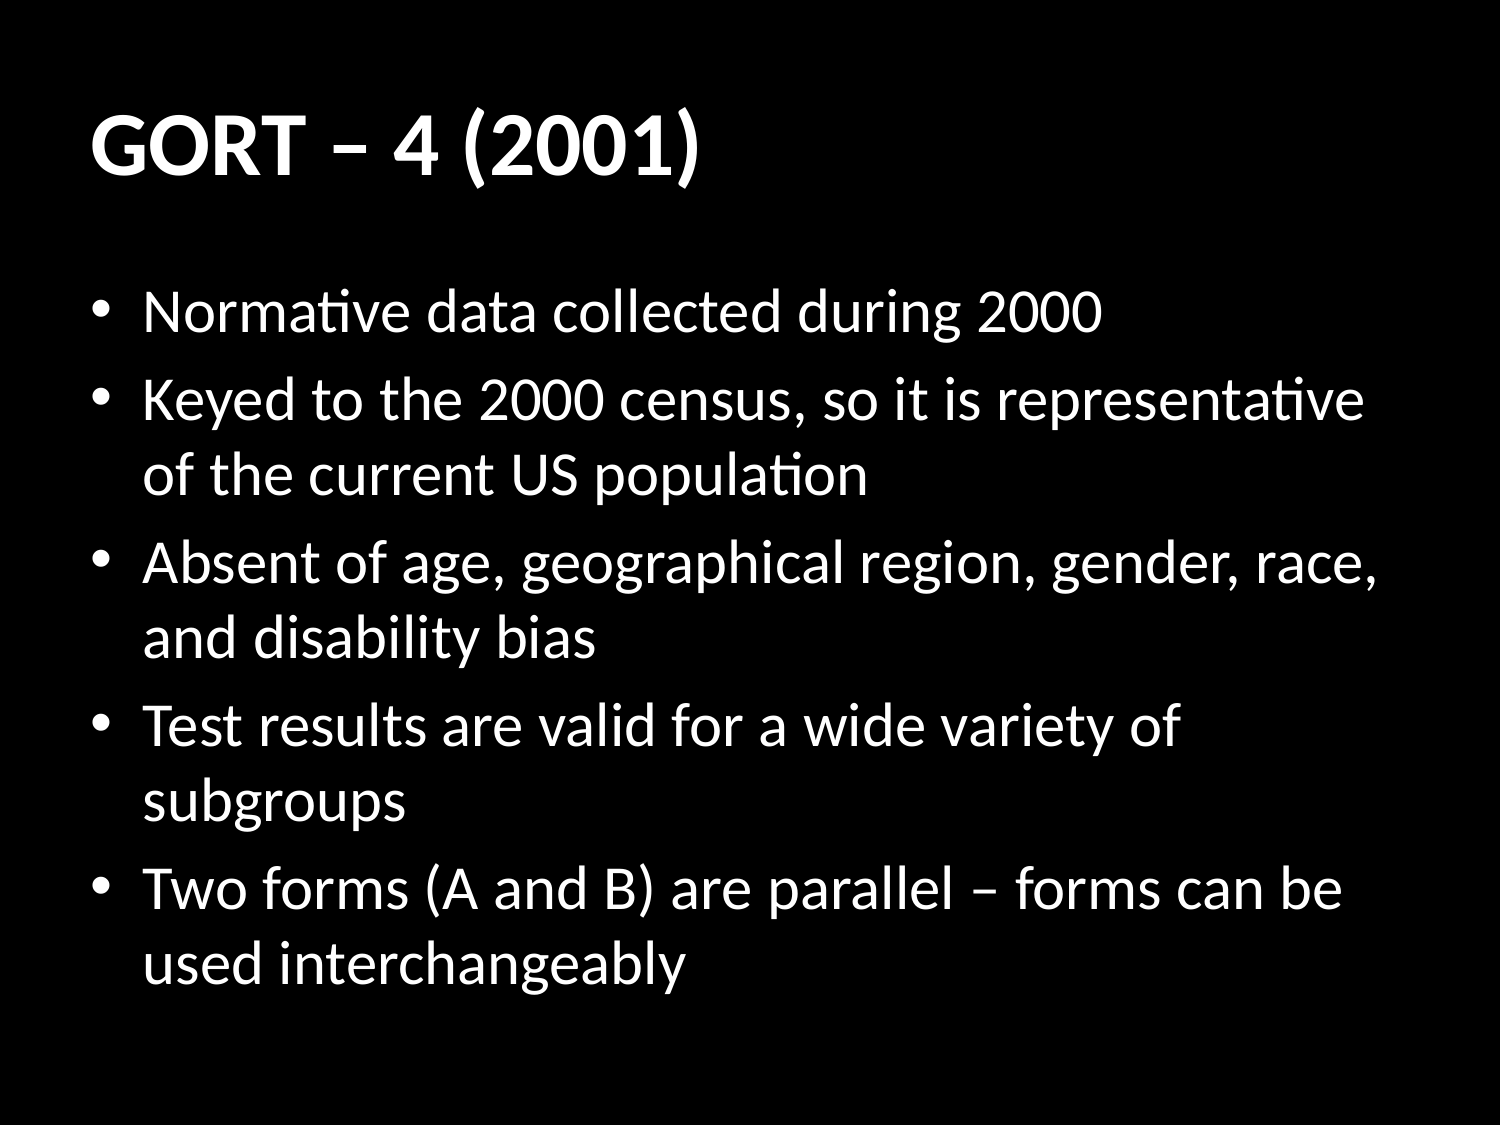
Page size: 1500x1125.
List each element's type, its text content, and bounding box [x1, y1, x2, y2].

list Normative data collected during 2000 Keyed to the 2000 census, so it is representative of the current US population Absent of age, geographical region, gender, race, and disability bias Test results are valid for a wide variety of subgroups Two forms (A and B) are parallel – forms can be used interchangeably [75, 262, 1425, 1005]
title GORT – 4 (2001) [75, 45, 1425, 233]
